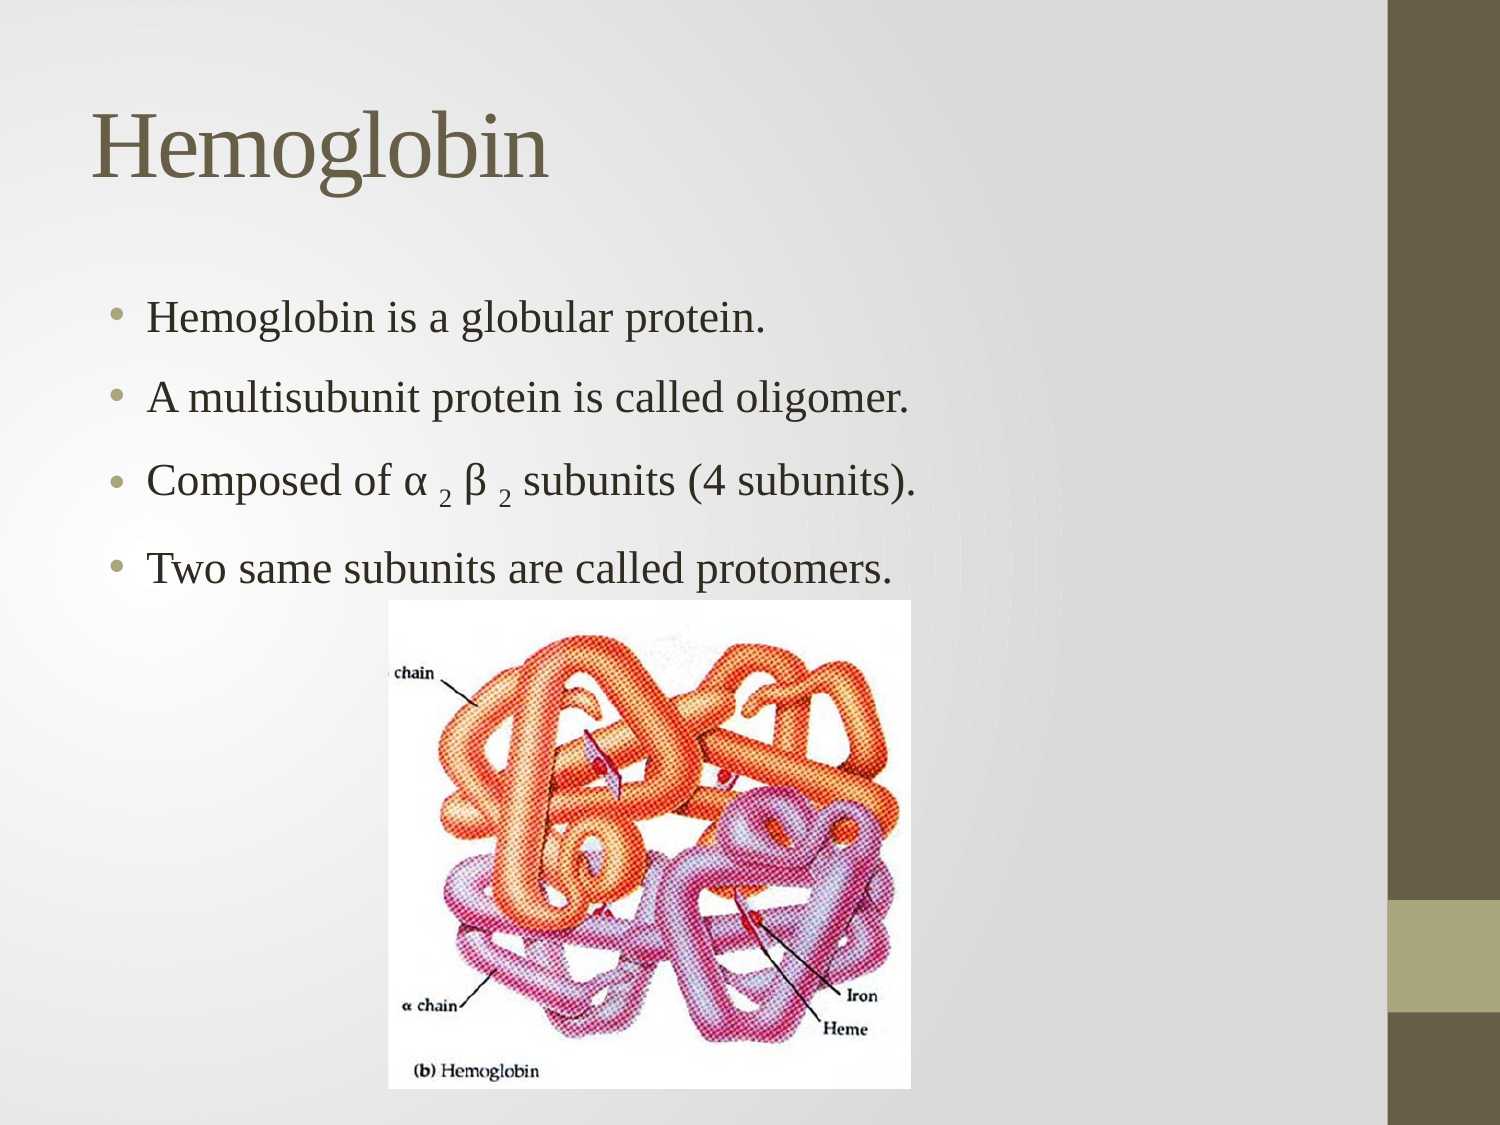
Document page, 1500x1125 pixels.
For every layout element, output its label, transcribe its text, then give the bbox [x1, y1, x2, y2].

picture [387, 599, 912, 1090]
title Hemoglobin [75, 45, 1325, 233]
list Hemoglobin is a globular protein. A multisubunit protein is called oligomer. Composed of α 2 β 2 subunits (4 subunits). Two same subunits are called protomers. [75, 262, 1325, 1050]
